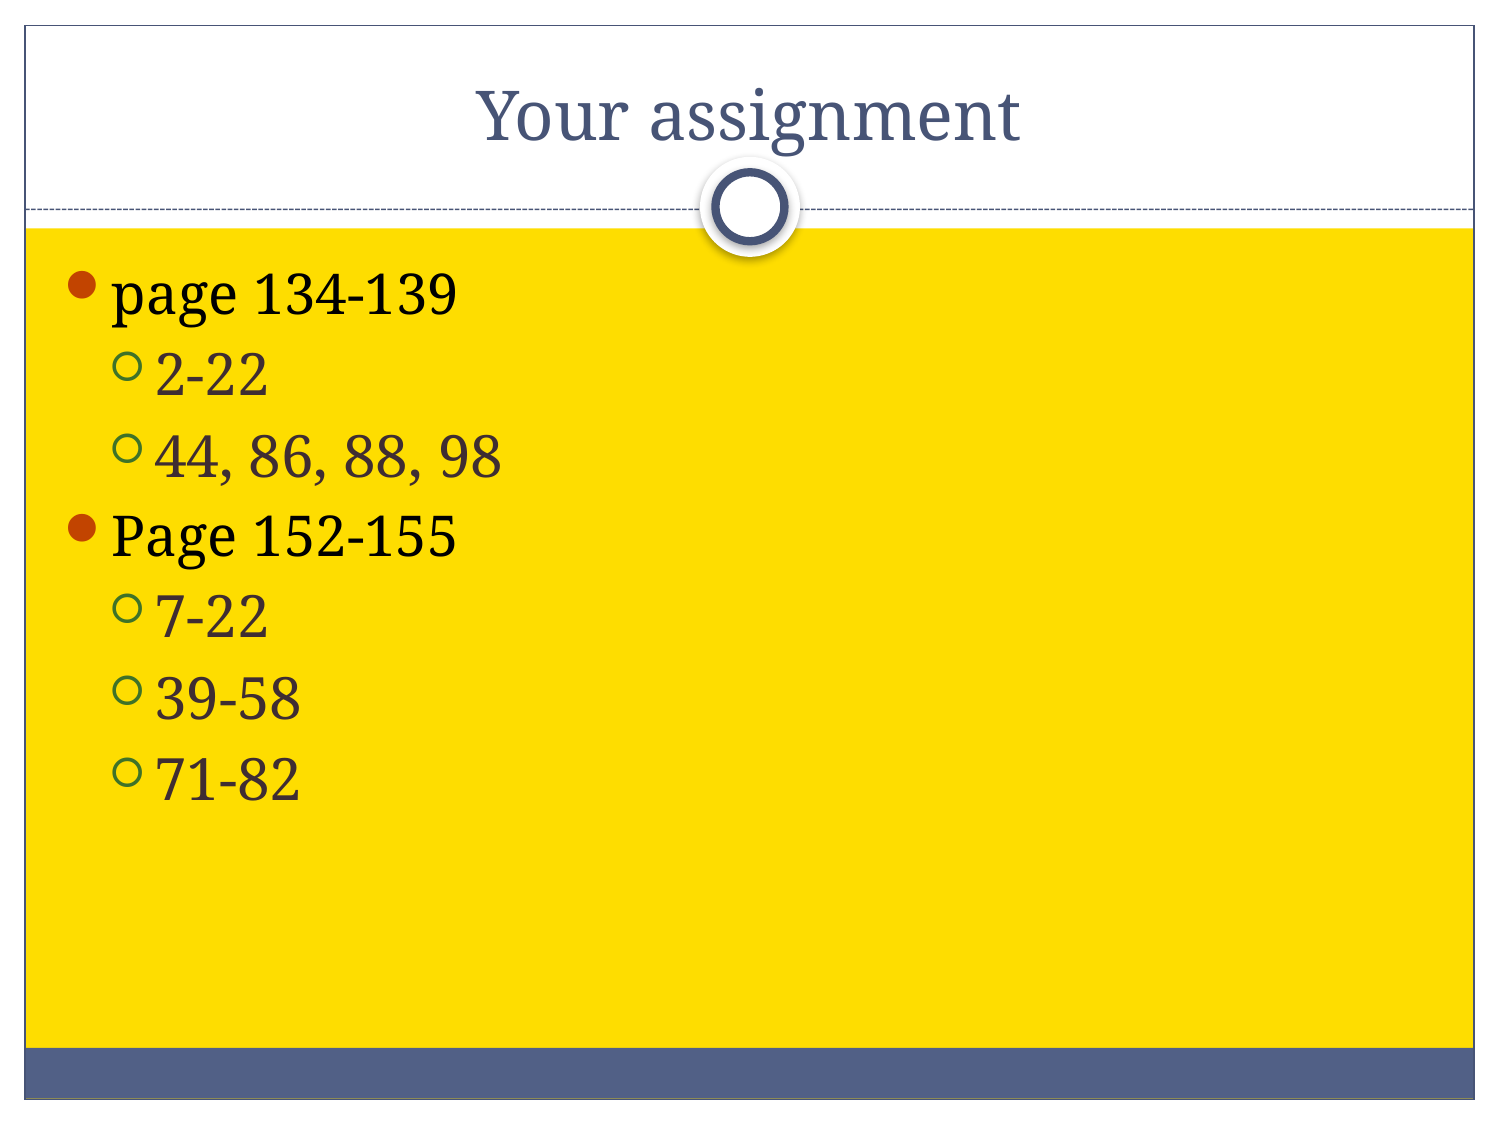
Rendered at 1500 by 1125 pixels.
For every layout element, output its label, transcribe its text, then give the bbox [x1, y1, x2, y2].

list page 134-139 2-22 44, 86, 88, 98 Page 152-155 7-22 39-58 71-82 [49, 250, 1445, 1001]
title Your assignment [49, 37, 1450, 162]
